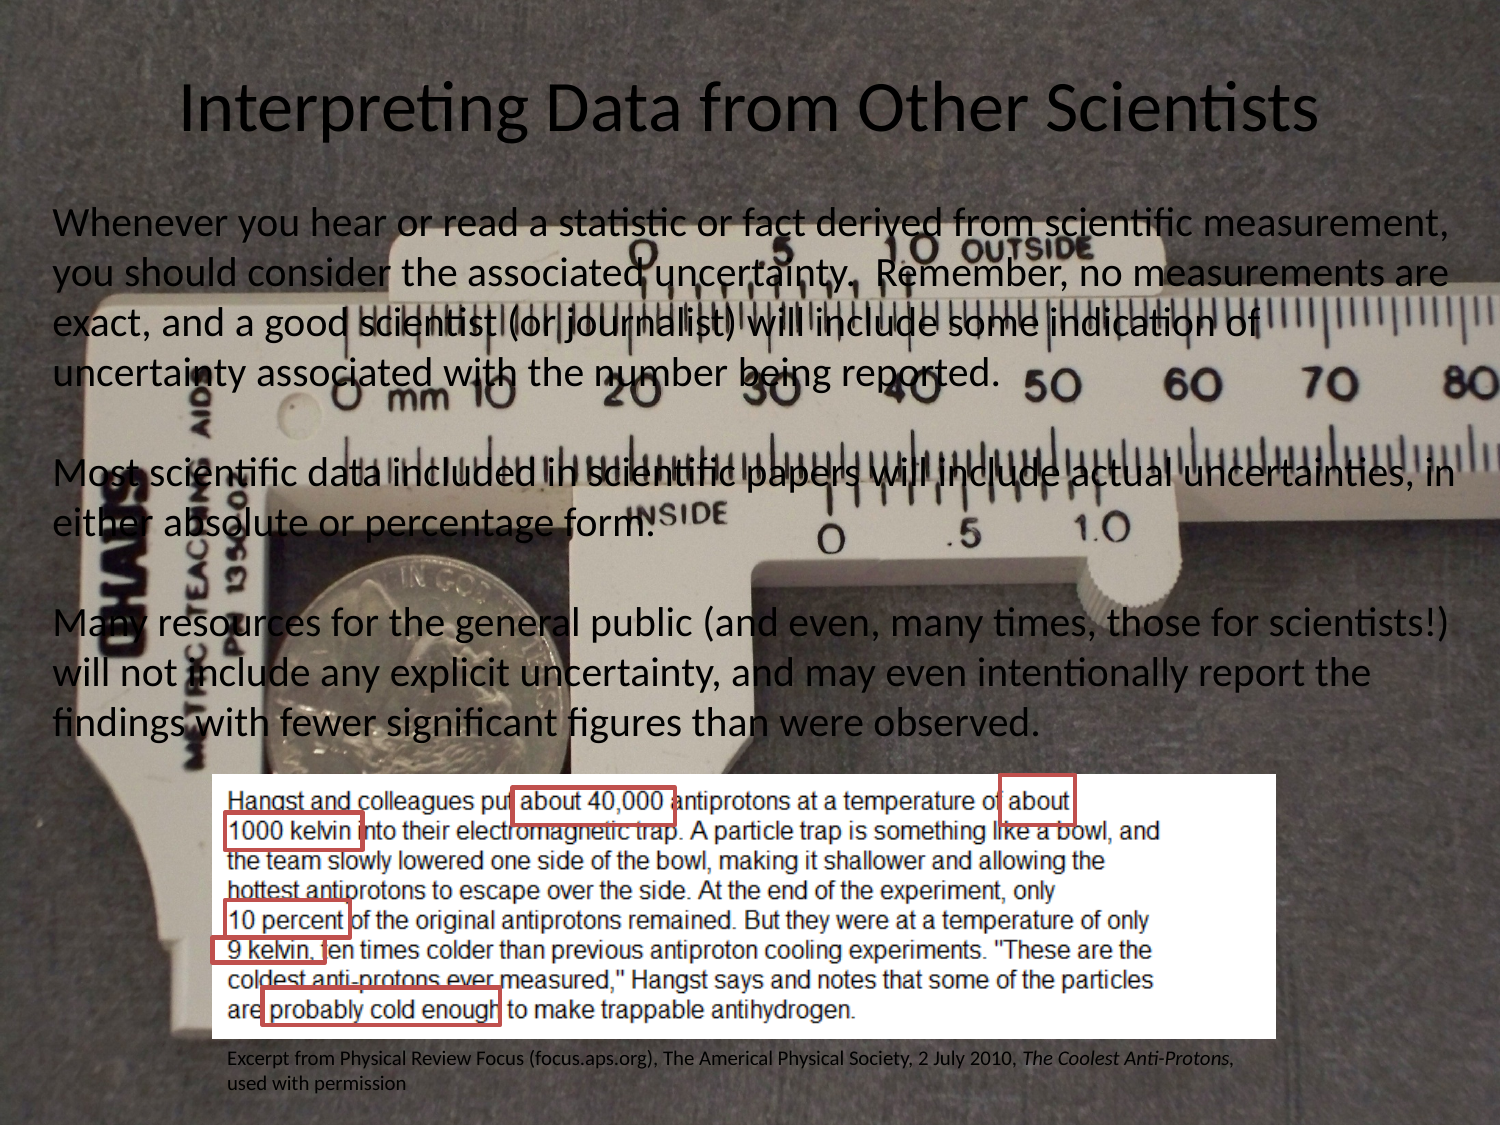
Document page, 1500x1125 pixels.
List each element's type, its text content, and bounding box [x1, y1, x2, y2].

text_box Whenever you hear or read a statistic or fact derived from scientific measurement, you should consider the associated uncertainty. Remember, no measurements are exact, and a good scientist (or journalist) will include some indication of uncertainty associated with the number being reported. Most scientific data included in scientific papers will include actual uncertainties, in either absolute or percentage form. Many resources for the general public (and even, many times, those for scientists!) will not include any explicit uncertainty, and may even intentionally report the findings with fewer significant figures than were observed. [37, 187, 1475, 753]
picture [0, 0, 1500, 1125]
title Interpreting Data from Other Scientists [74, 24, 1426, 181]
text_box Excerpt from Physical Review Focus (focus.aps.org), The Americal Physical Society, 2 July 2010, The Coolest Anti-Protons, used with permission [212, 1047, 1276, 1103]
